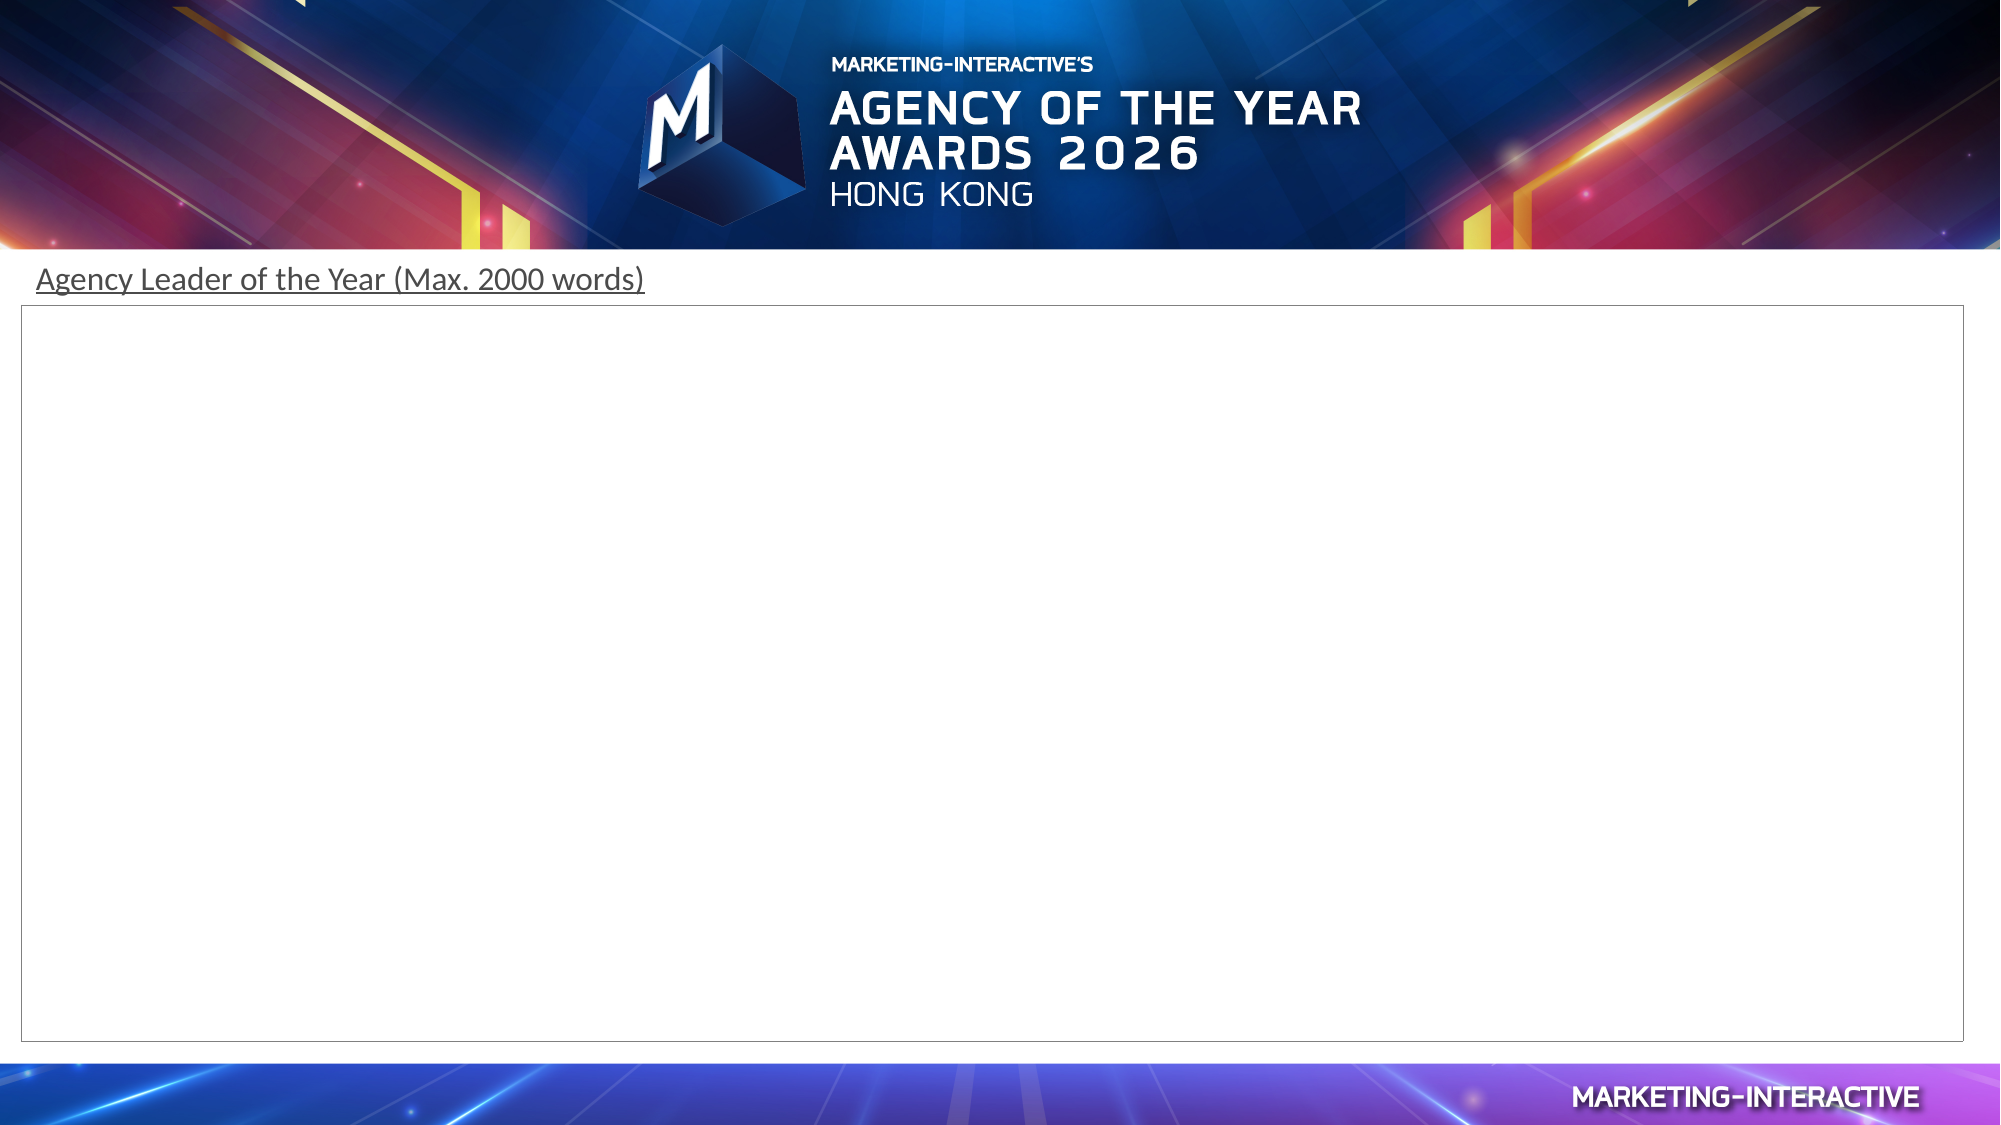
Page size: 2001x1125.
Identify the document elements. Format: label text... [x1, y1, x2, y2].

table_header [22, 306, 1963, 1041]
picture [0, 0, 2000, 1125]
text_box Agency Leader of the Year (Max. 2000 words) [21, 249, 931, 304]
